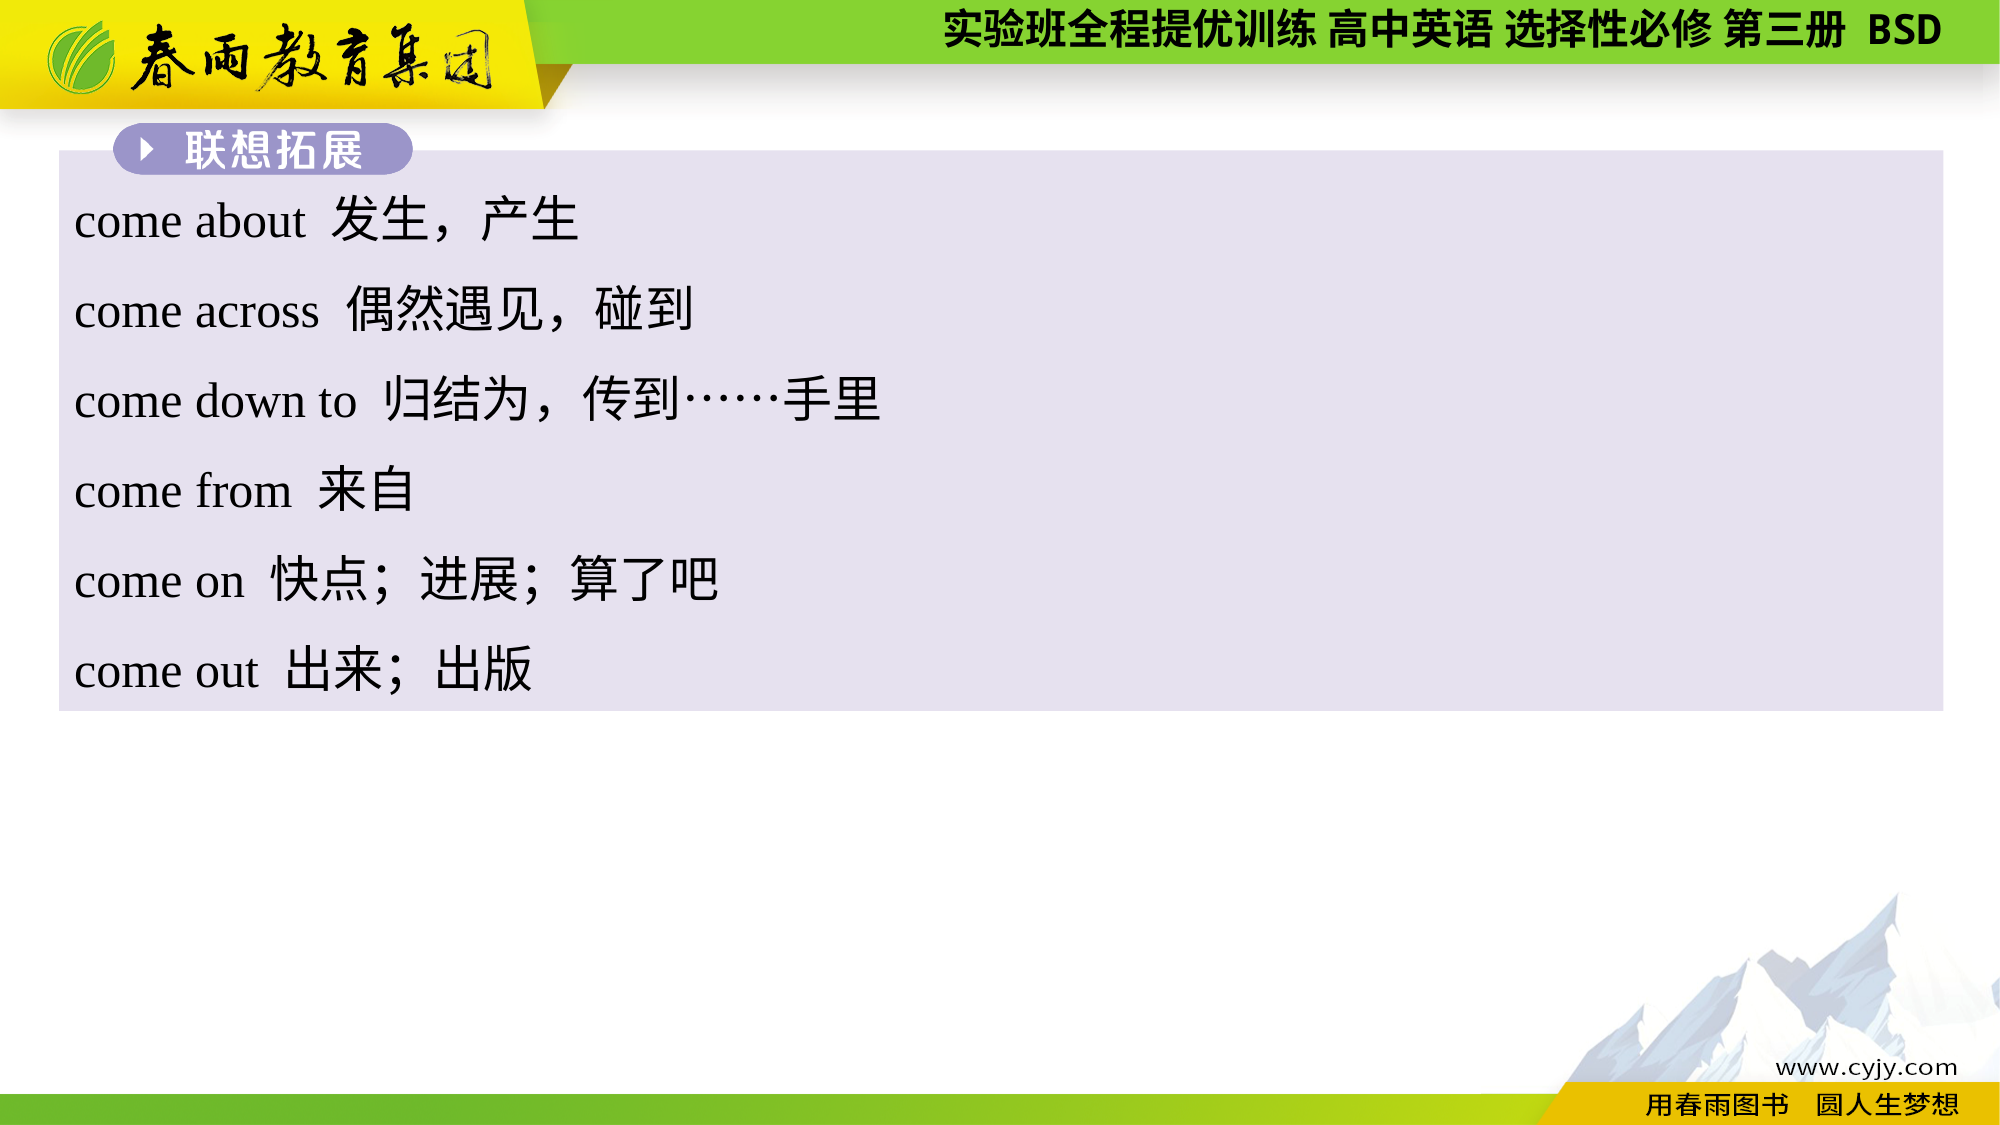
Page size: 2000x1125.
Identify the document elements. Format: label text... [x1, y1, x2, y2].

list come about 发生，产生 come across 偶然遇见，碰到 come down to 归结为，传到……手里 come from 来自 come on 快点；进展；算了吧 come out 出来；出版 [59, 150, 1944, 711]
picture [0, 0, 2000, 1125]
